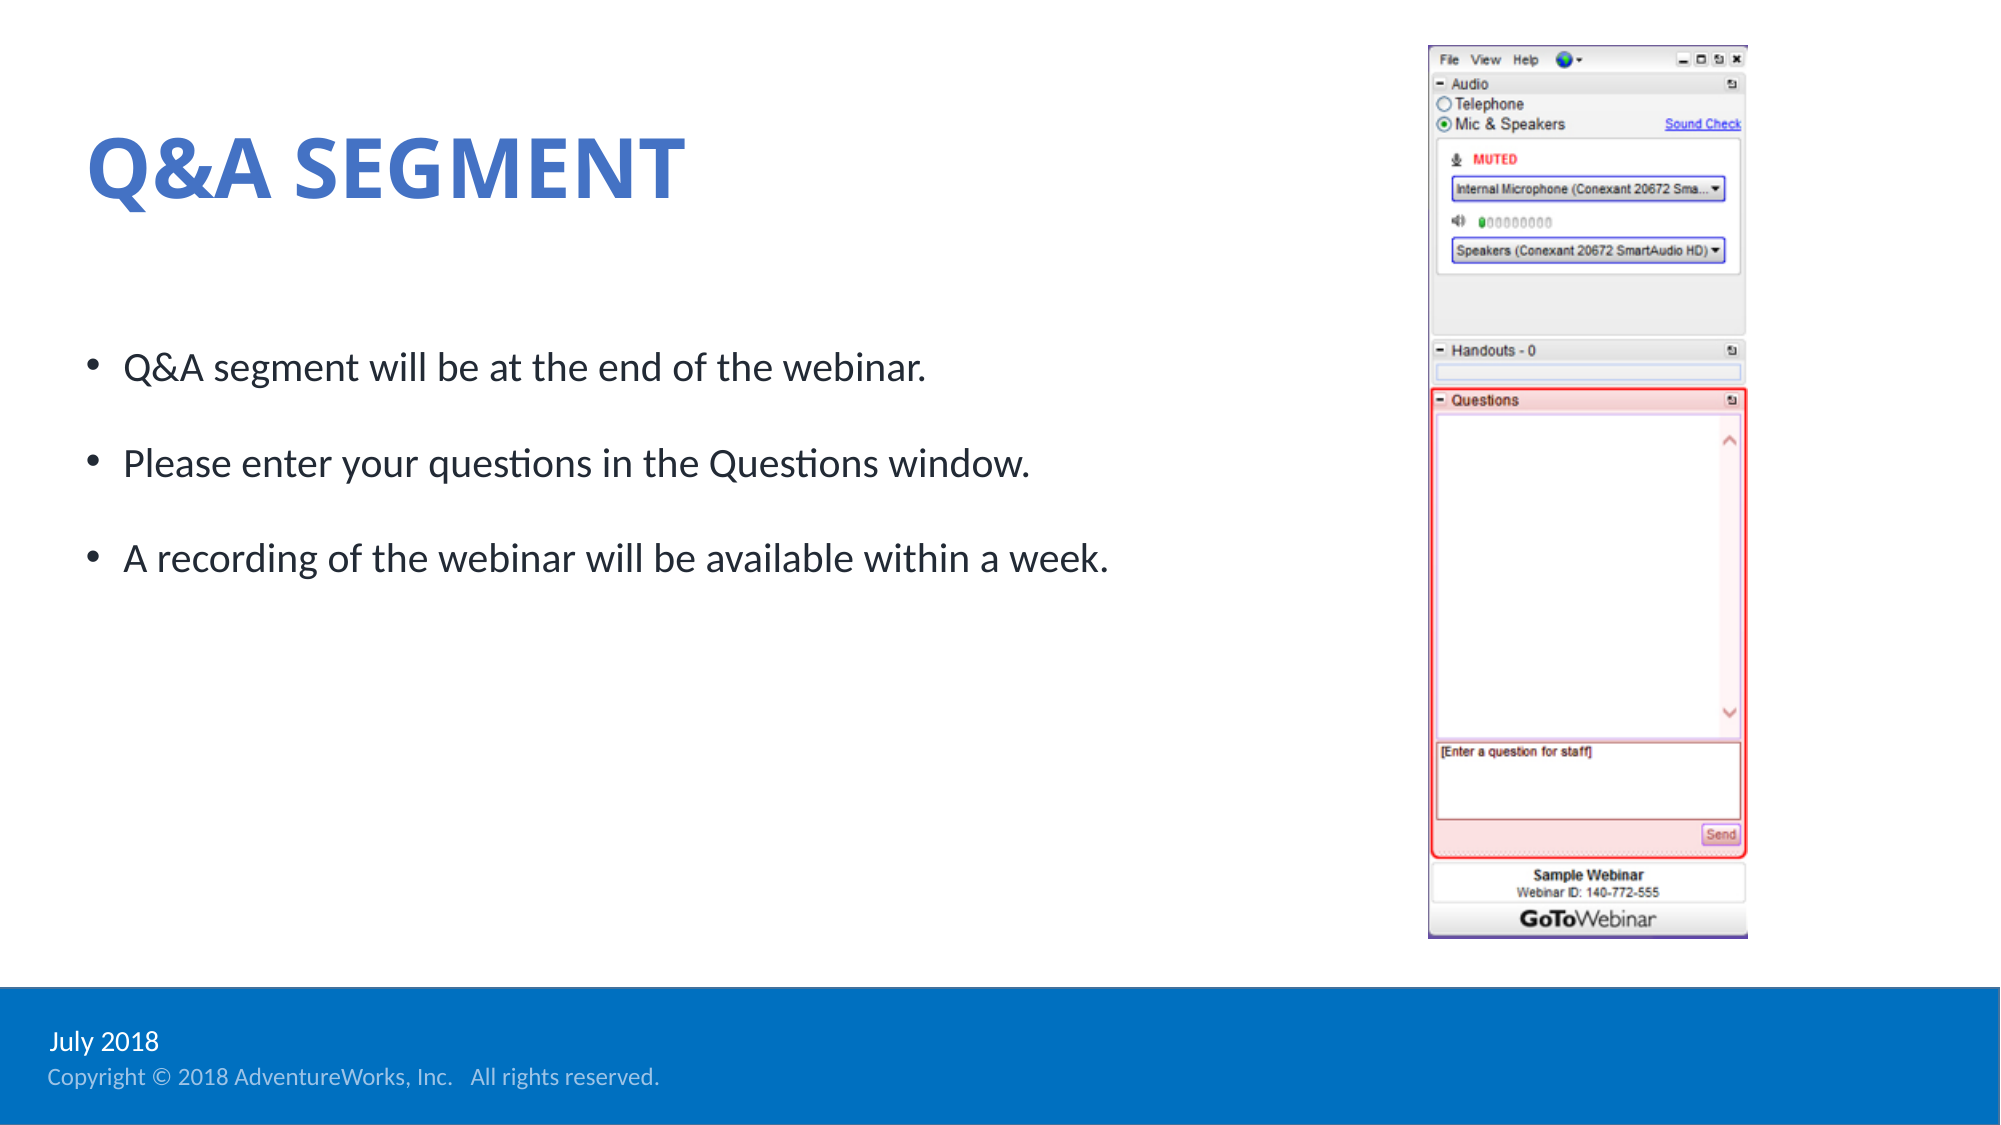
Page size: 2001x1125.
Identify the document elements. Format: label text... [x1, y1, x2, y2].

picture [1428, 45, 1748, 939]
text_box Q&A segment will be at the end of the webinar. Please enter your questions in the Questions window. A recording of the webinar will be available within a week. [71, 307, 1296, 612]
text_box Copyright © 2018 AdventureWorks, Inc. All rights reserved. [32, 1053, 677, 1099]
text_box July 2018 [34, 1015, 182, 1066]
text_box [0, 987, 2000, 1125]
text_box Q&A SEGMENT [71, 118, 790, 223]
